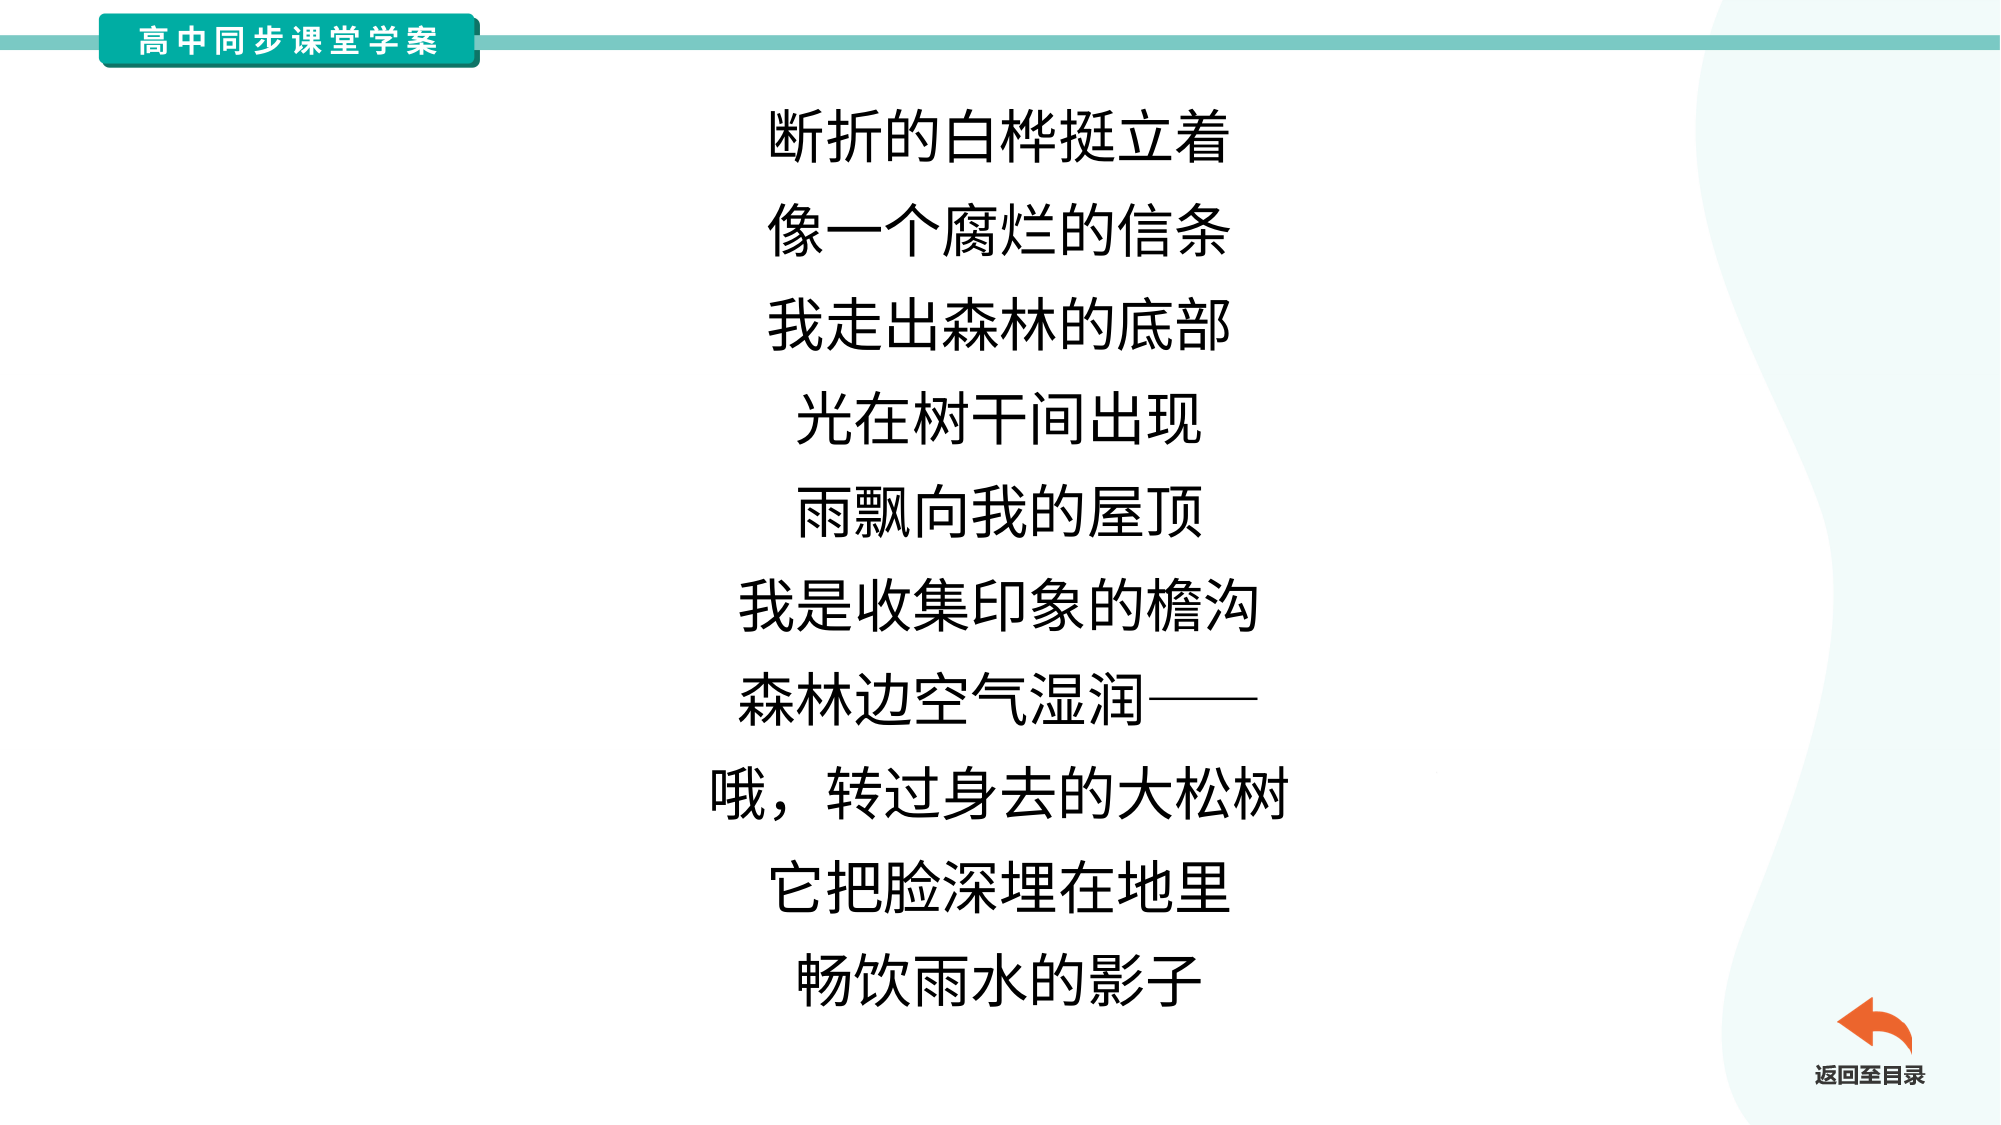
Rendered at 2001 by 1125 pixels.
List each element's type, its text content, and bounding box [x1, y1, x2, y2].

picture [0, 0, 2000, 1125]
text_box 断折的白桦挺立着 像一个腐烂的信条 我走出森林的底部 光在树干间出现 雨飘向我的屋顶 我是收集印象的檐沟 森林边空气湿润—— 哦，转过身去的大松树 它把脸深埋在地里 畅饮雨水的影子 [100, 76, 1899, 1015]
